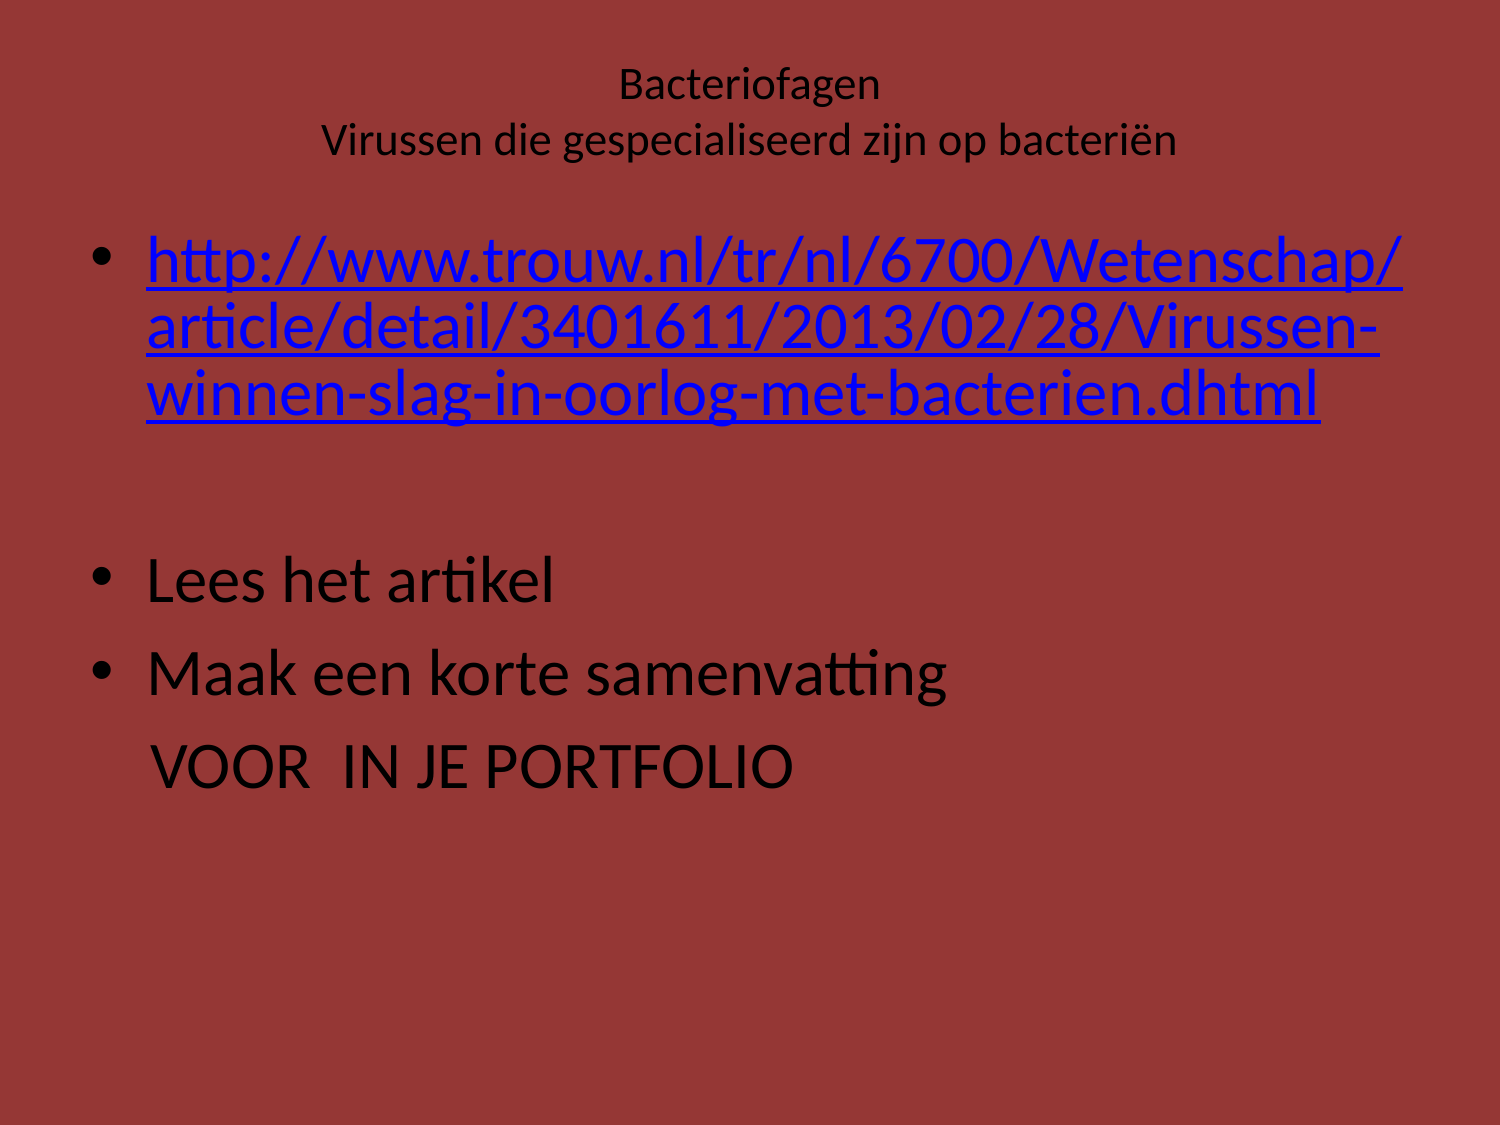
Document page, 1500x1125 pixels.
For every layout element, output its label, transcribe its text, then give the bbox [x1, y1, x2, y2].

list http://www.trouw.nl/tr/nl/6700/Wetenschap/article/detail/3401611/2013/02/28/Virussen-winnen-slag-in-oorlog-met-bacterien.dhtml Lees het artikel Maak een korte samenvatting VOOR IN JE PORTFOLIO [75, 208, 1425, 1071]
title Bacteriofagen Virussen die gespecialiseerd zijn op bacteriën [75, 45, 1425, 173]
